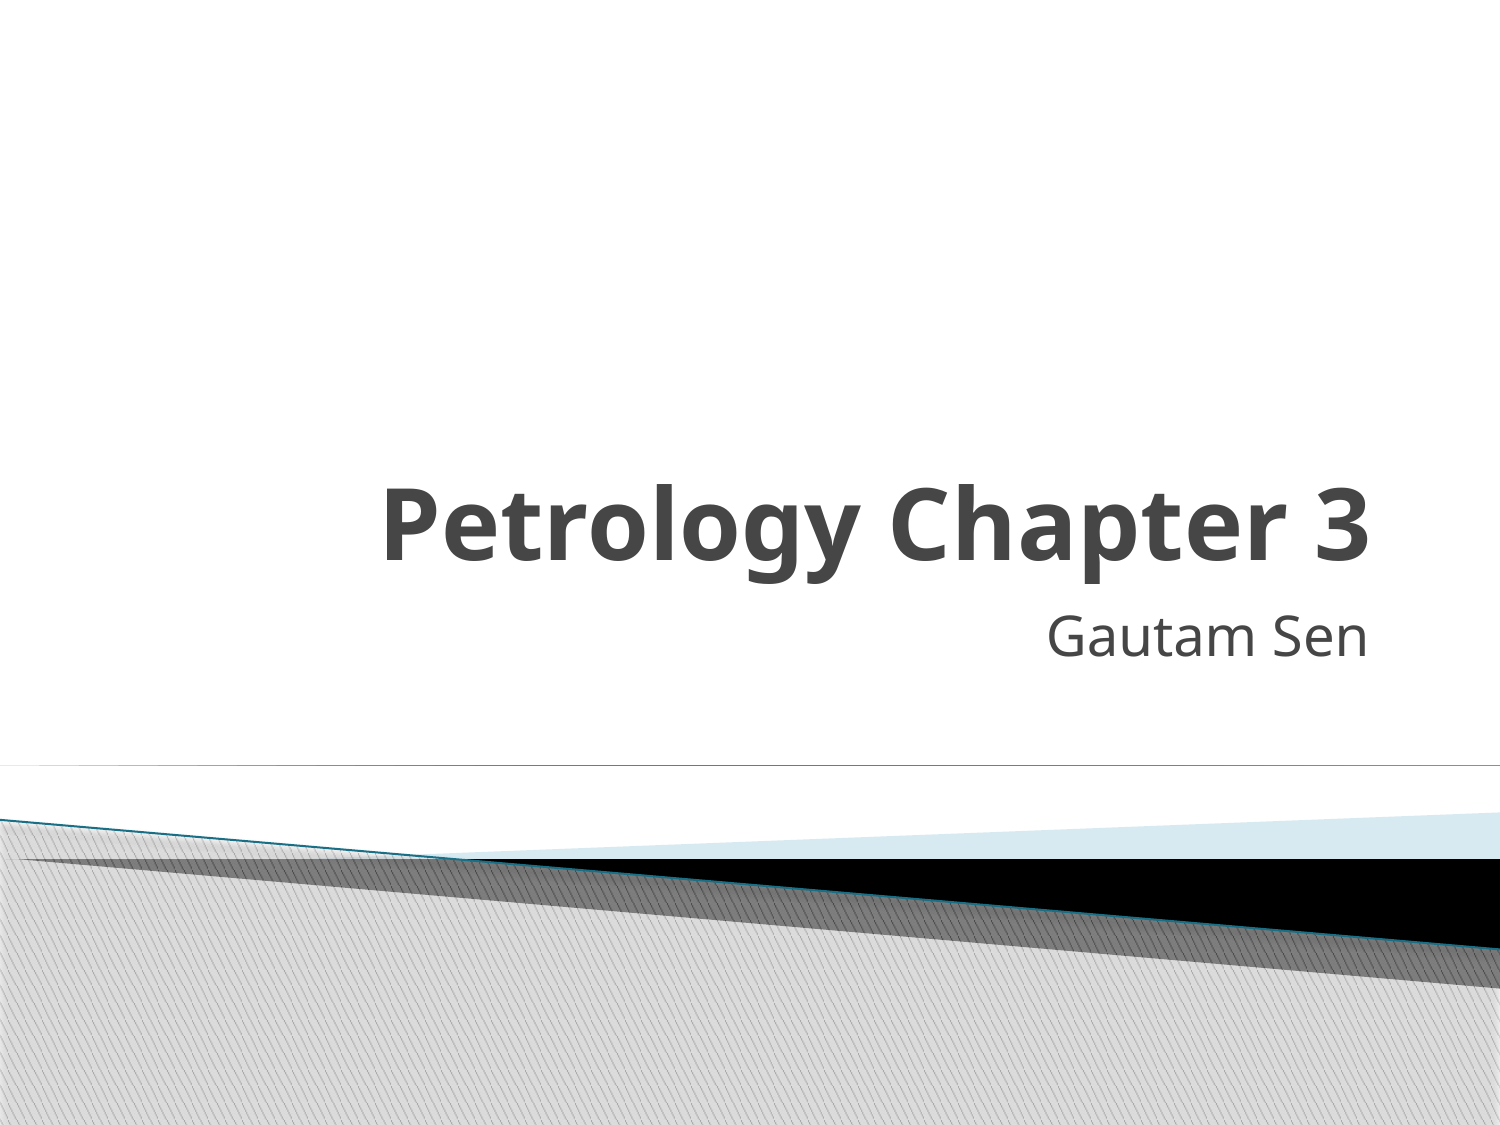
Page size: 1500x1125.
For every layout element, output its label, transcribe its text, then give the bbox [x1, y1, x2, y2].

title Petrology Chapter 3 [112, 287, 1388, 588]
picture [5, 859, 1500, 989]
subtitle Gautam Sen [112, 592, 1388, 790]
